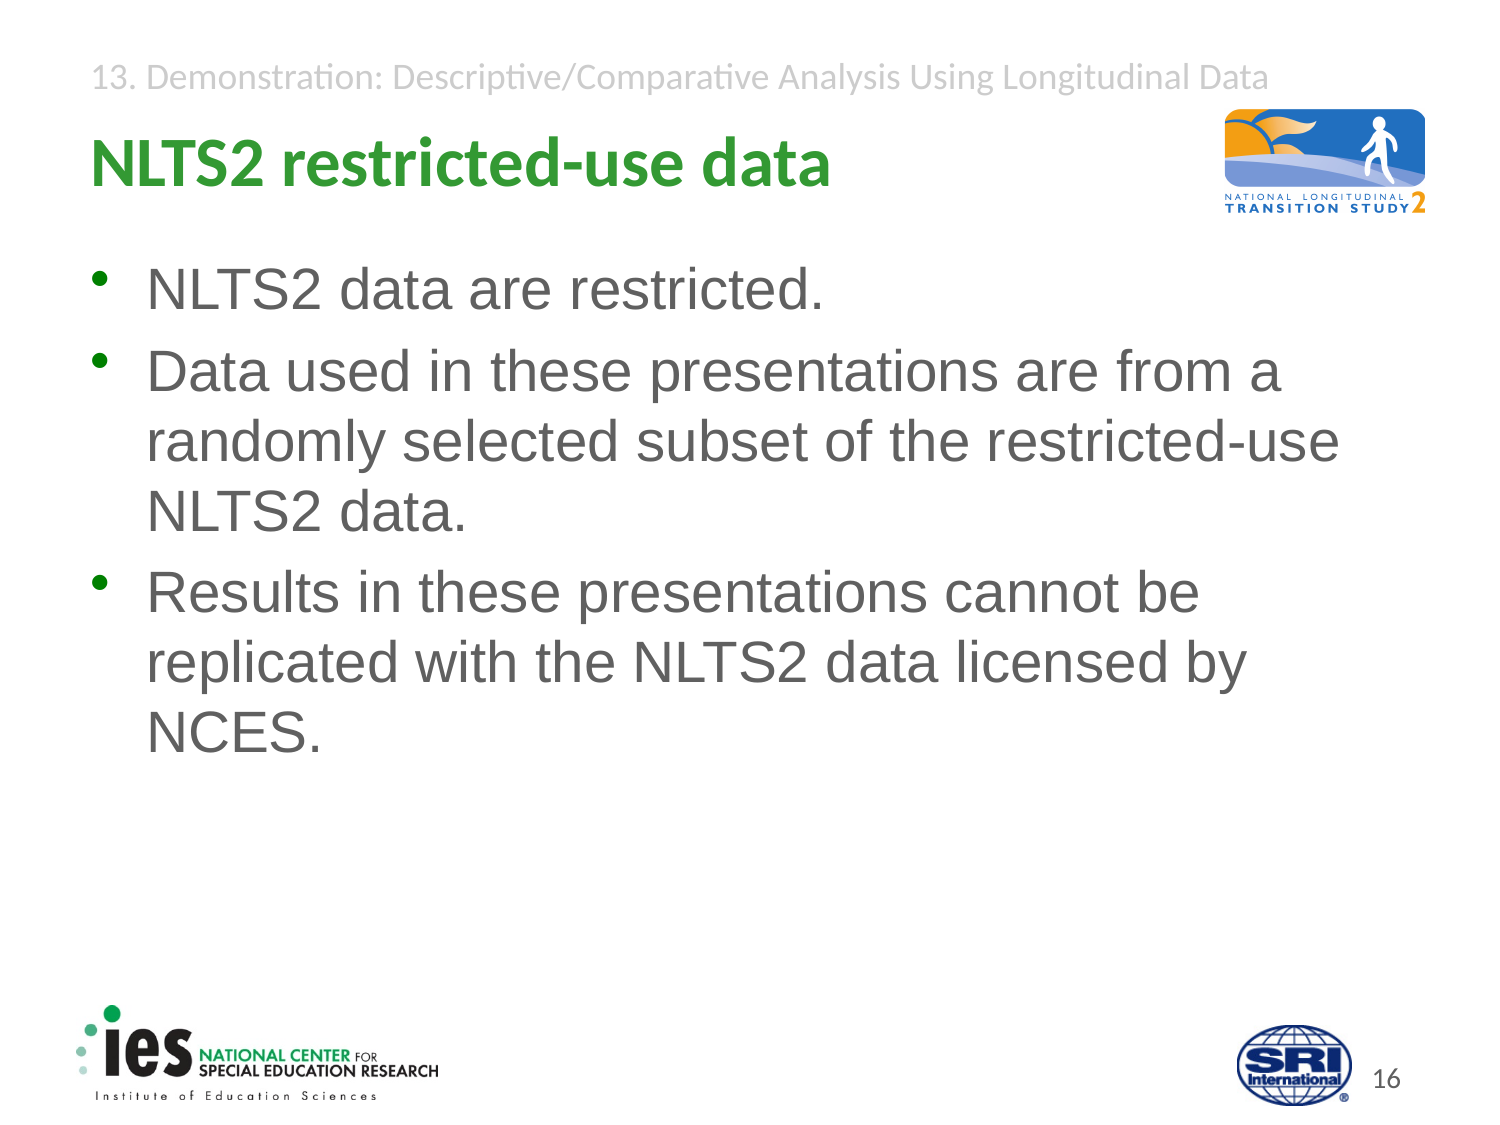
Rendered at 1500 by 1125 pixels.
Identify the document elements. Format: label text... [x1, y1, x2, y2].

list NLTS2 data are restricted. Data used in these presentations are from a randomly selected subset of the restricted-use NLTS2 data. Results in these presentations cannot be replicated with the NLTS2 data licensed by NCES. [74, 243, 1426, 987]
picture [76, 1005, 438, 1100]
picture [1237, 1025, 1352, 1106]
slide_number 15 [1312, 1051, 1417, 1125]
title NLTS2 restricted-use data [74, 90, 1426, 226]
